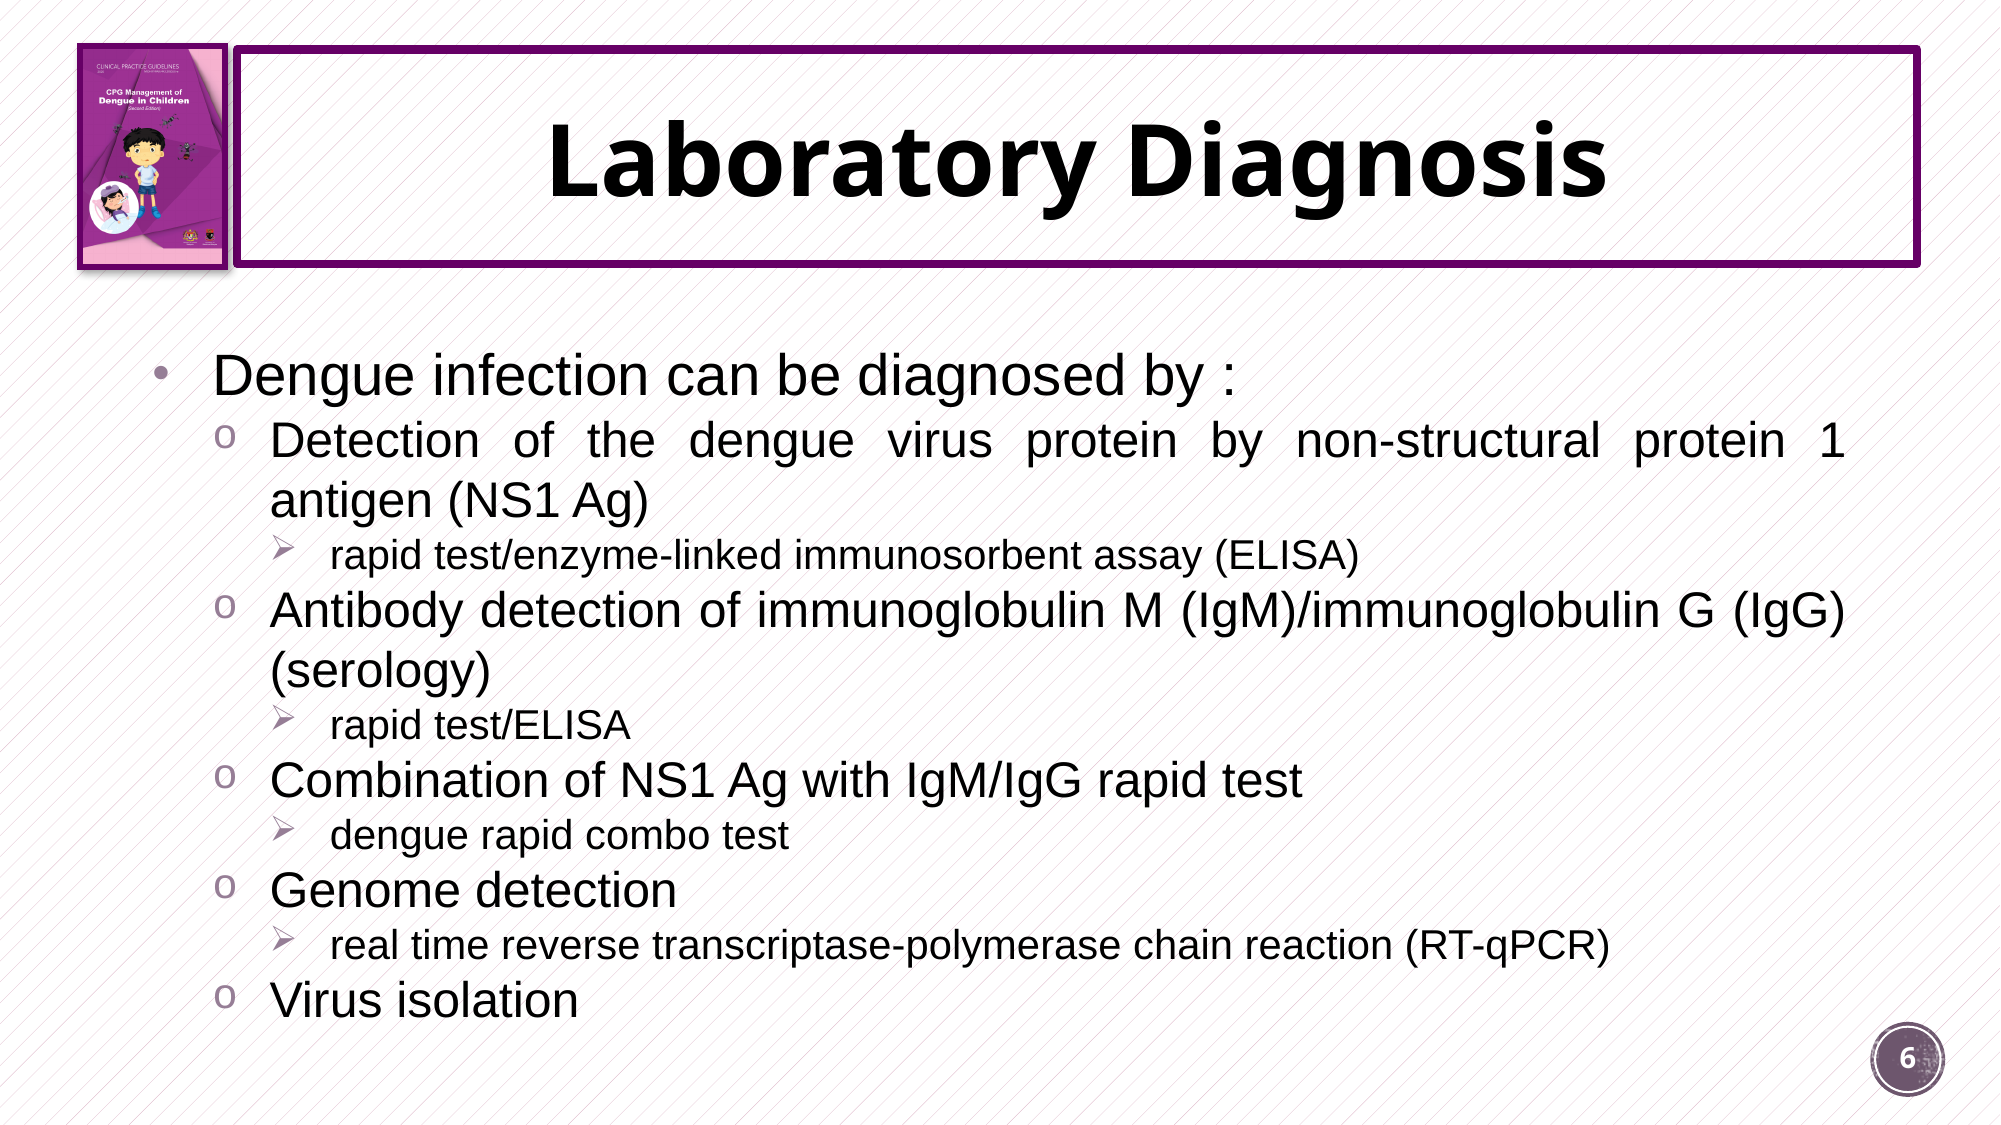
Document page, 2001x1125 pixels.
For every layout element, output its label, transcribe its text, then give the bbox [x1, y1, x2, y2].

list Dengue infection can be diagnosed by : Detection of the dengue virus protein by non-structural protein 1 antigen (NS1 Ag) rapid test/enzyme-linked immunosorbent assay (ELISA) Antibody detection of immunoglobulin M (IgM)/immunoglobulin G (IgG) (serology) rapid test/ELISA Combination of NS1 Ag with IgM/IgG rapid test dengue rapid combo test Genome detection real time reverse transcriptase-polymerase chain reaction (RT-qPCR) Virus isolation [137, 329, 1863, 1058]
slide_number 6 [1855, 1028, 1961, 1089]
picture [83, 49, 222, 264]
text_box Laboratory Diagnosis [237, 49, 1918, 264]
